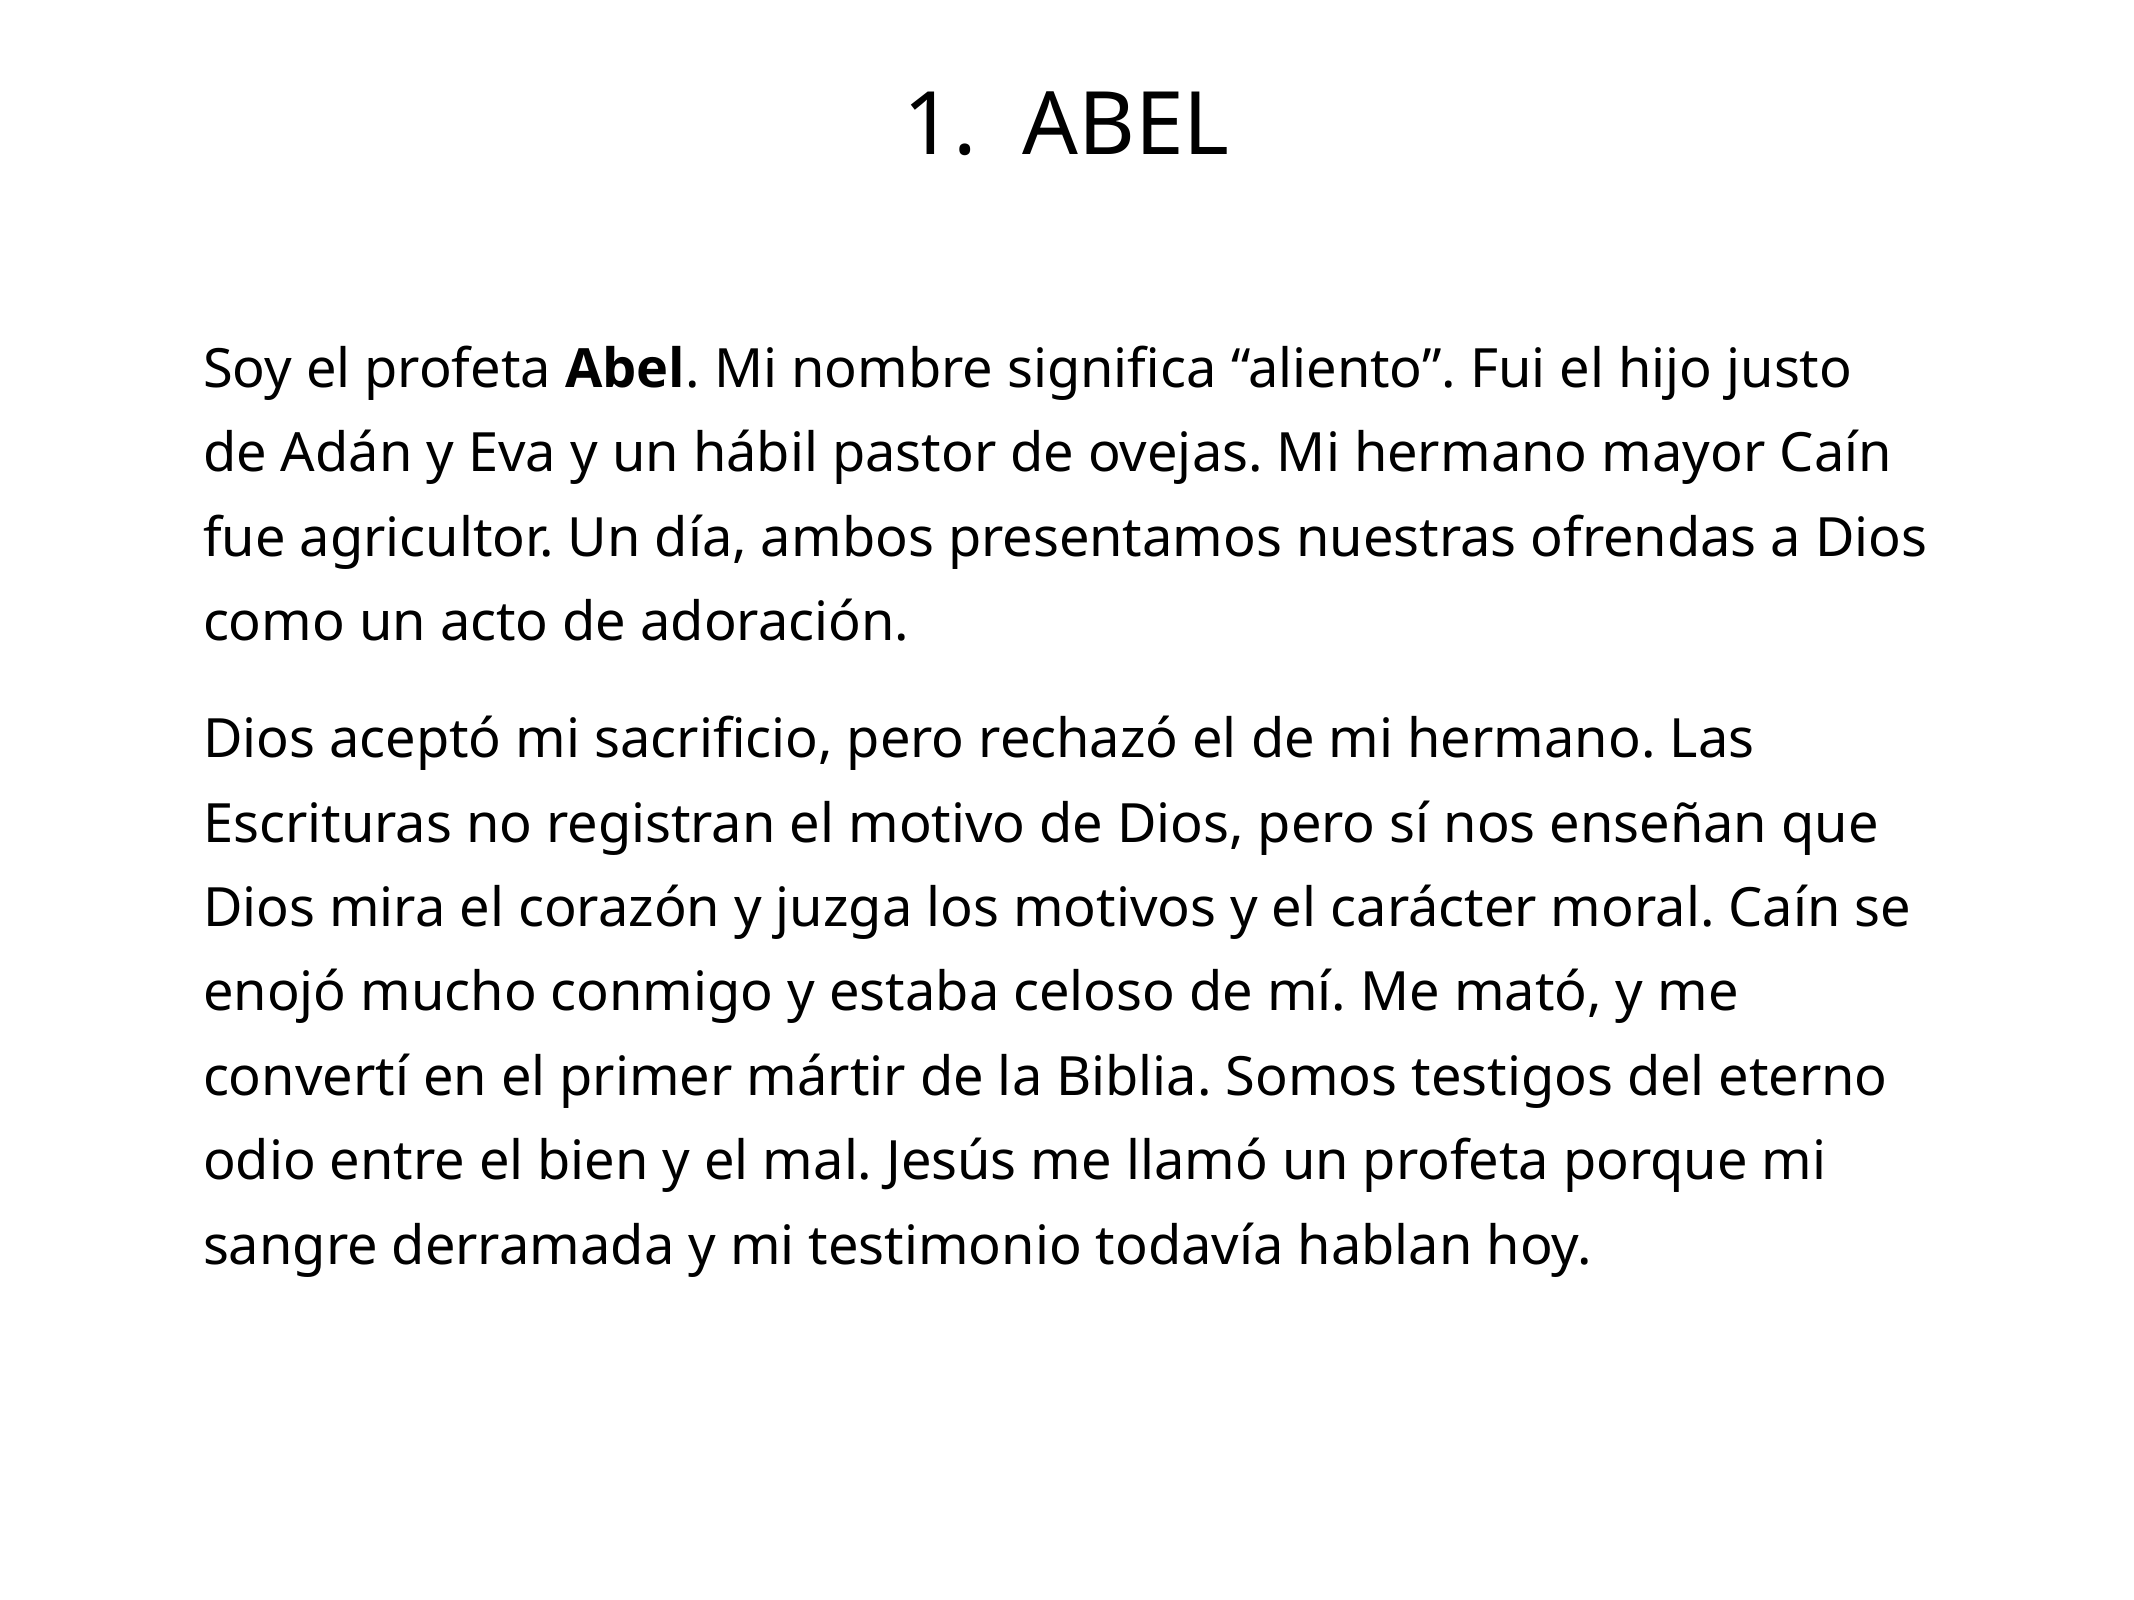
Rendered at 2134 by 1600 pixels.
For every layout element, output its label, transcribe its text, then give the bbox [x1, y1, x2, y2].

text_box Soy el profeta Abel. Mi nombre significa “aliento”. Fui el hijo justo de Adán y Eva y un hábil pastor de ovejas. Mi hermano mayor Caín fue agricultor. Un día, ambos presentamos nuestras ofrendas a Dios como un acto de adoración. Dios aceptó mi sacrificio, pero rechazó el de mi hermano. Las Escrituras no registran el motivo de Dios, pero sí nos enseñan que Dios mira el corazón y juzga los motivos y el carácter moral. Caín se enojó mucho conmigo y estaba celoso de mí. Me mató, y me convertí en el primer mártir de la Biblia. Somos testigos del eterno odio entre el bien y el mal. Jesús me llamó un profeta porque mi sangre derramada y mi testimonio todavía hablan hoy. [198, 244, 1935, 1364]
text_box 1. ABEL [898, 62, 1235, 177]
